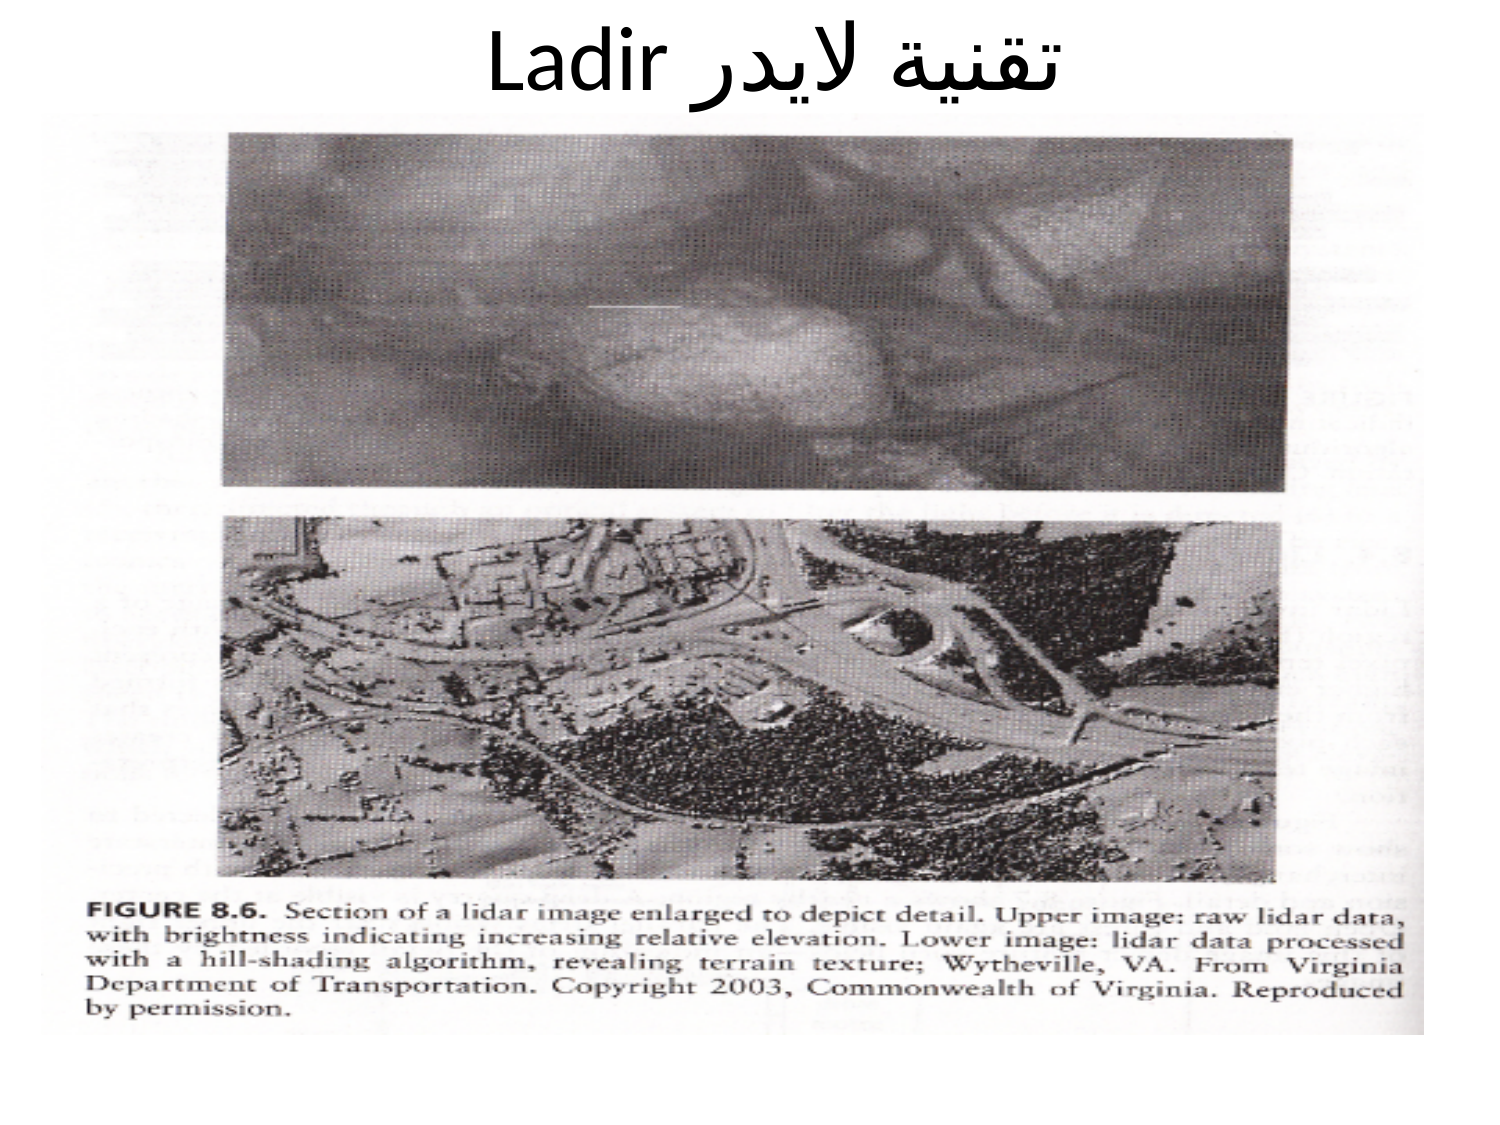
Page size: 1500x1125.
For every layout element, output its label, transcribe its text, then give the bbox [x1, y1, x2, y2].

picture [41, 113, 1424, 1036]
title تقنية لايدر Ladir [100, 0, 1451, 148]
